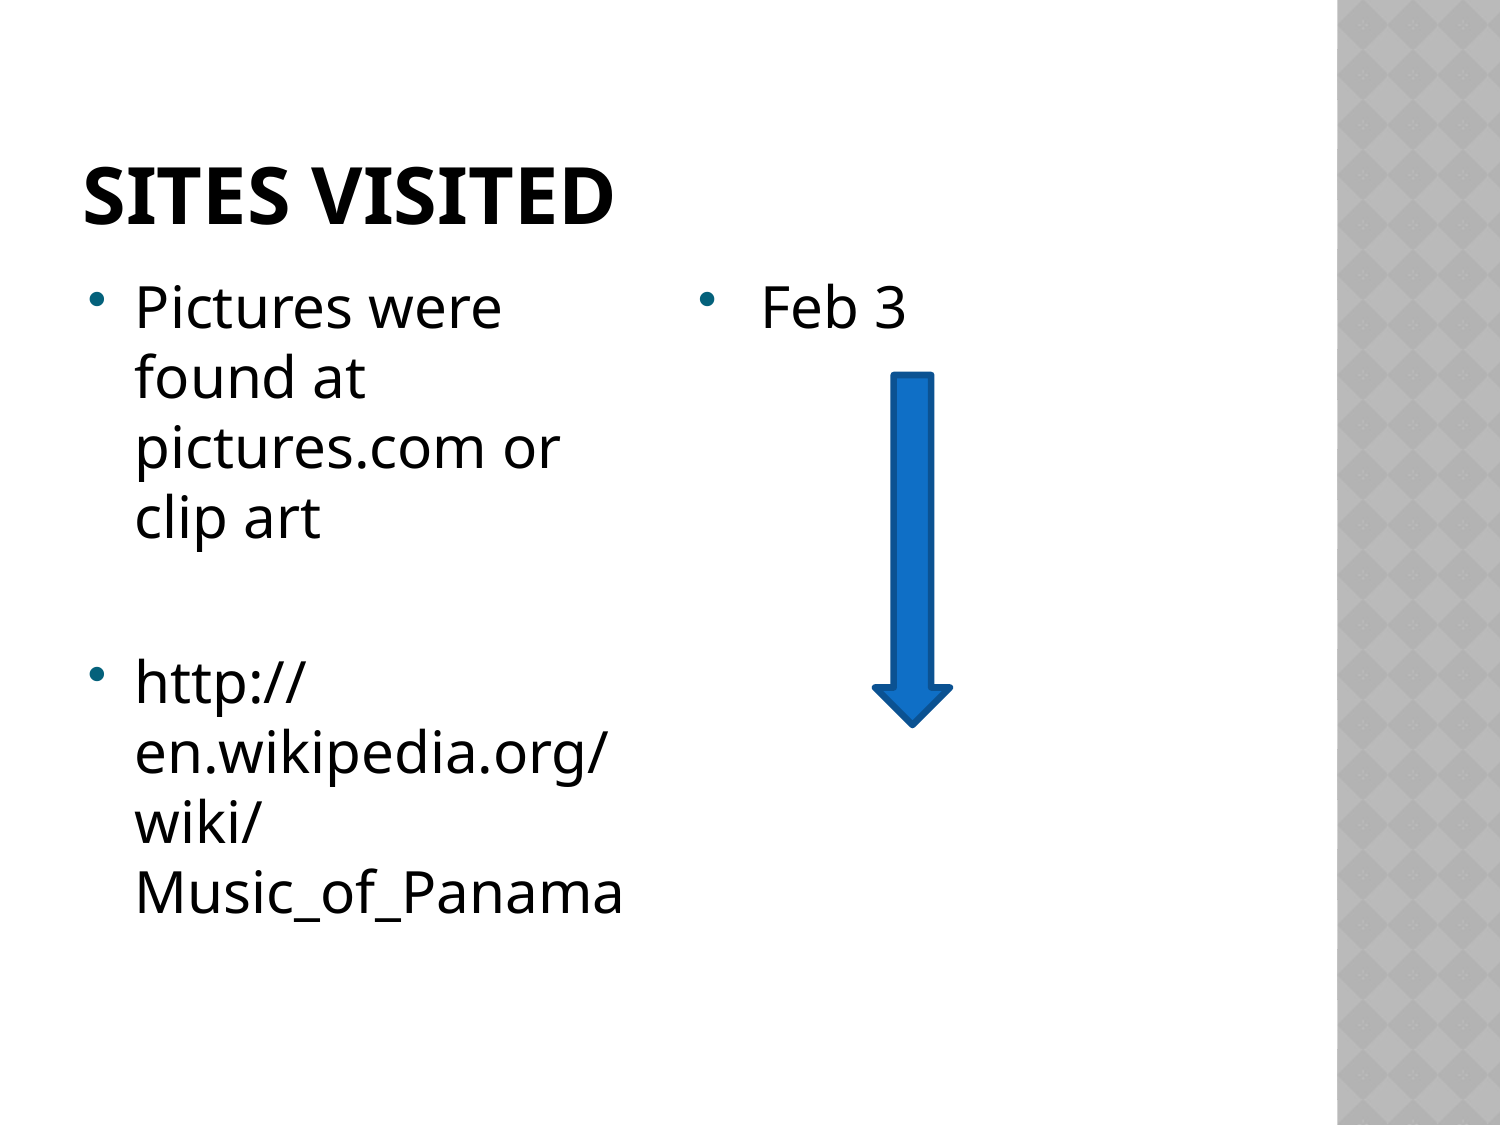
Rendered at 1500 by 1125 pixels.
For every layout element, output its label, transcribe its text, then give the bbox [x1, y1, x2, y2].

list Pictures were found at pictures.com or clip art http://en.wikipedia.org/wiki/Music_of_Panama [75, 262, 653, 1005]
title Sites visited [75, 52, 1263, 240]
text_box [871, 371, 954, 729]
list Feb 3 [685, 262, 1263, 1005]
